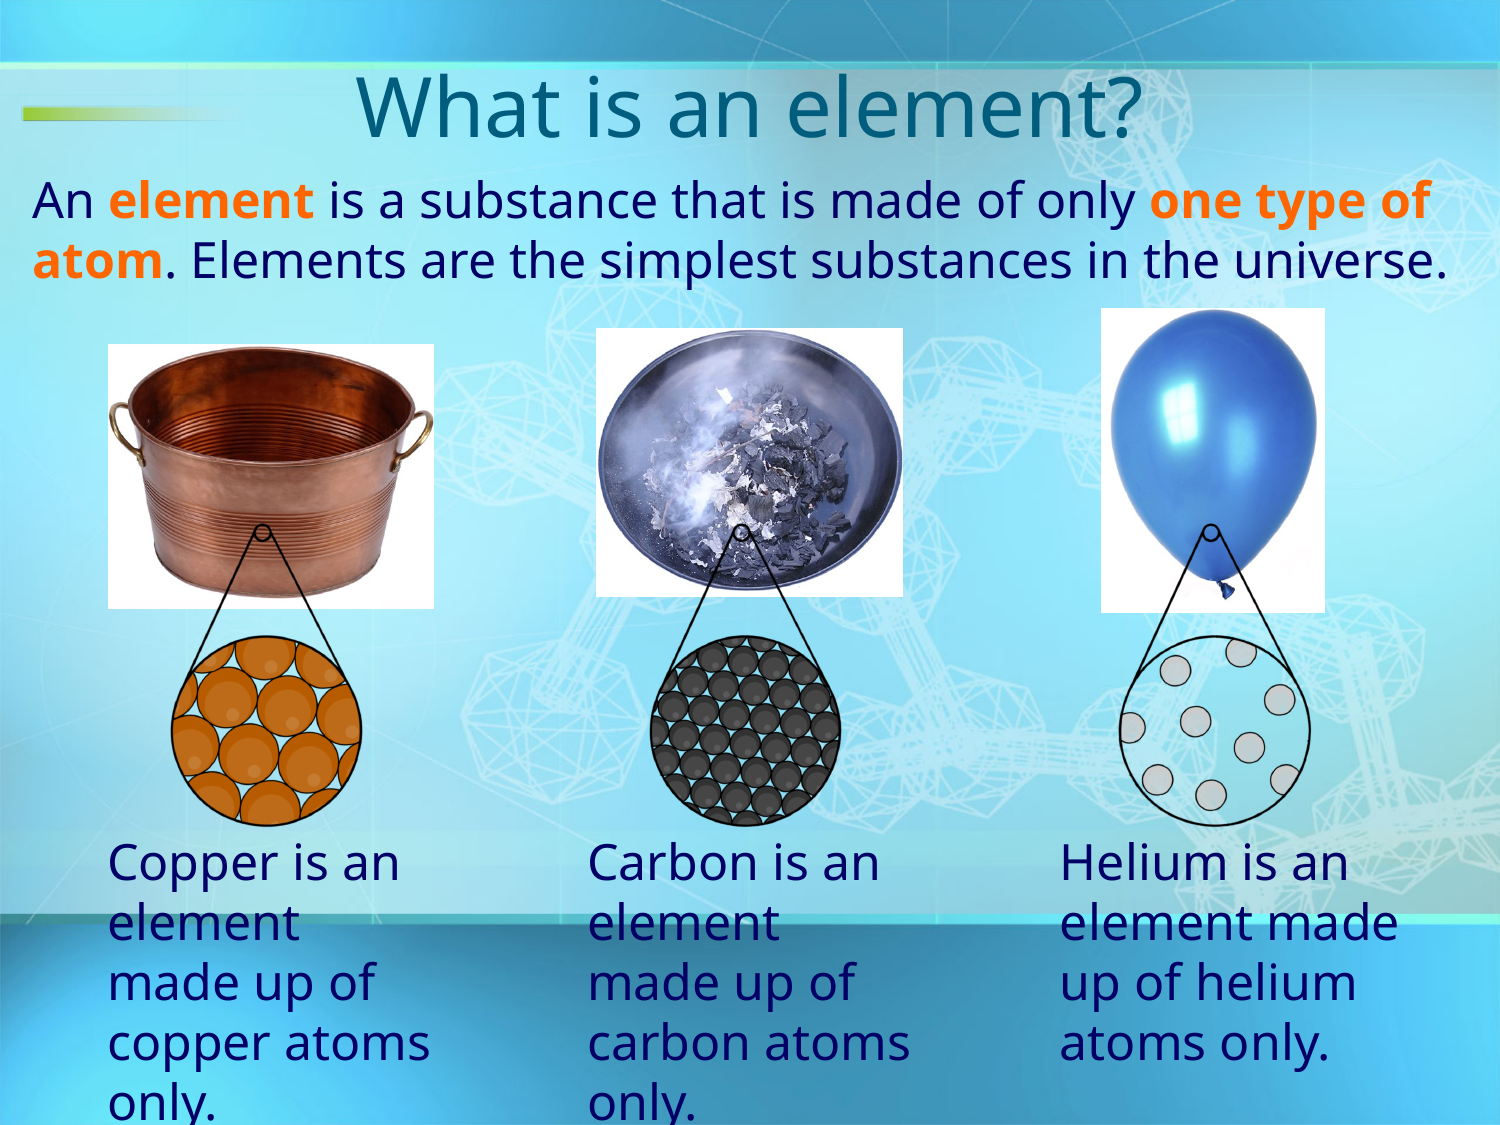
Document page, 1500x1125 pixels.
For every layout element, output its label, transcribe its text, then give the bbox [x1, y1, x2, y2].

text_box An element is a substance that is made of only one type of atom. Elements are the simplest substances in the universe. [17, 160, 1495, 296]
text_box Copper is an element made up of copper atoms only. [92, 823, 449, 1125]
picture [0, 0, 1500, 1125]
title What is an element? [17, 54, 1483, 155]
text_box Carbon is an element made up of carbon atoms only. [572, 823, 928, 1125]
text_box Helium is an element made up of helium atoms only. [1045, 823, 1436, 1078]
